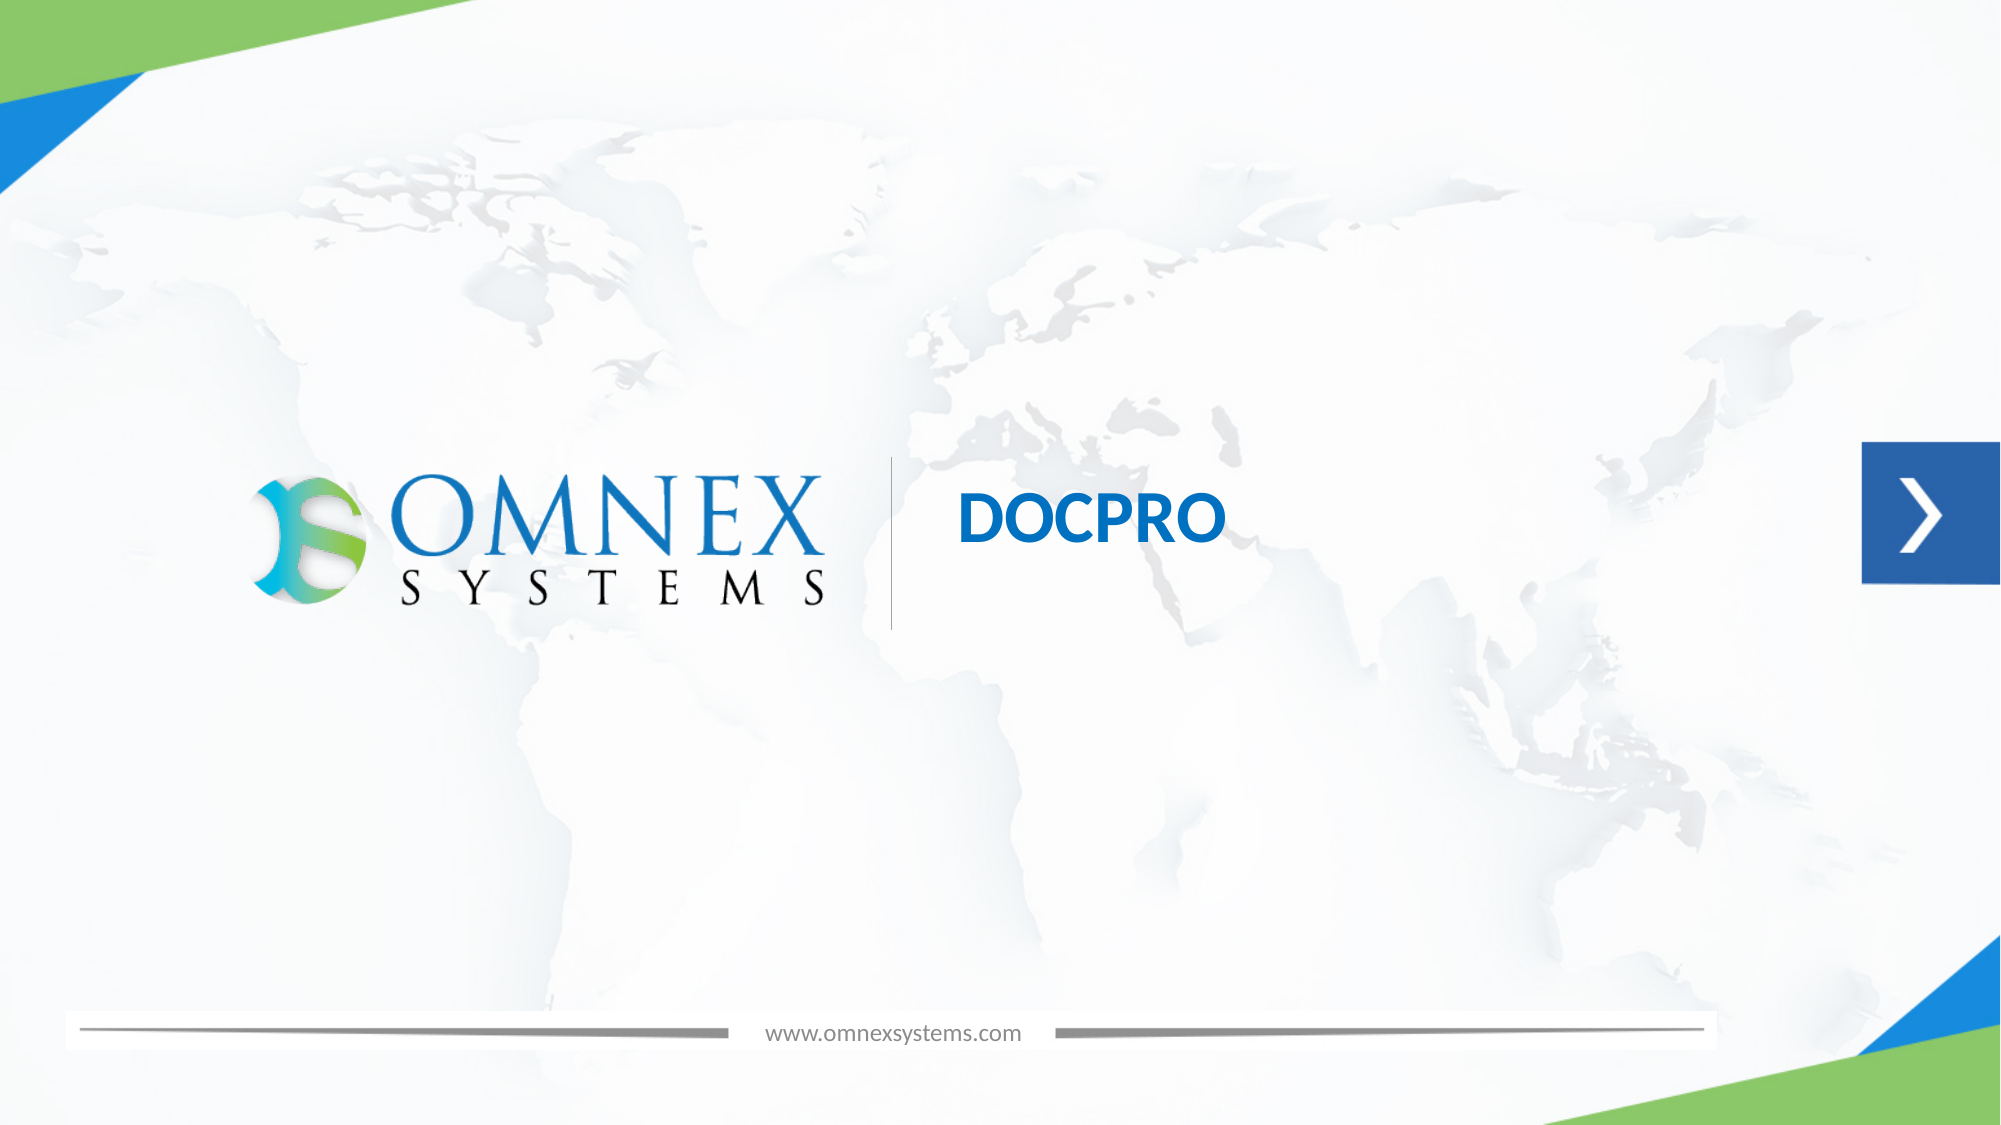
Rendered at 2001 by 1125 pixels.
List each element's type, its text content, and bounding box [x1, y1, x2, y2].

picture [0, 0, 2001, 1125]
text_box DOCPRO [942, 460, 1312, 566]
